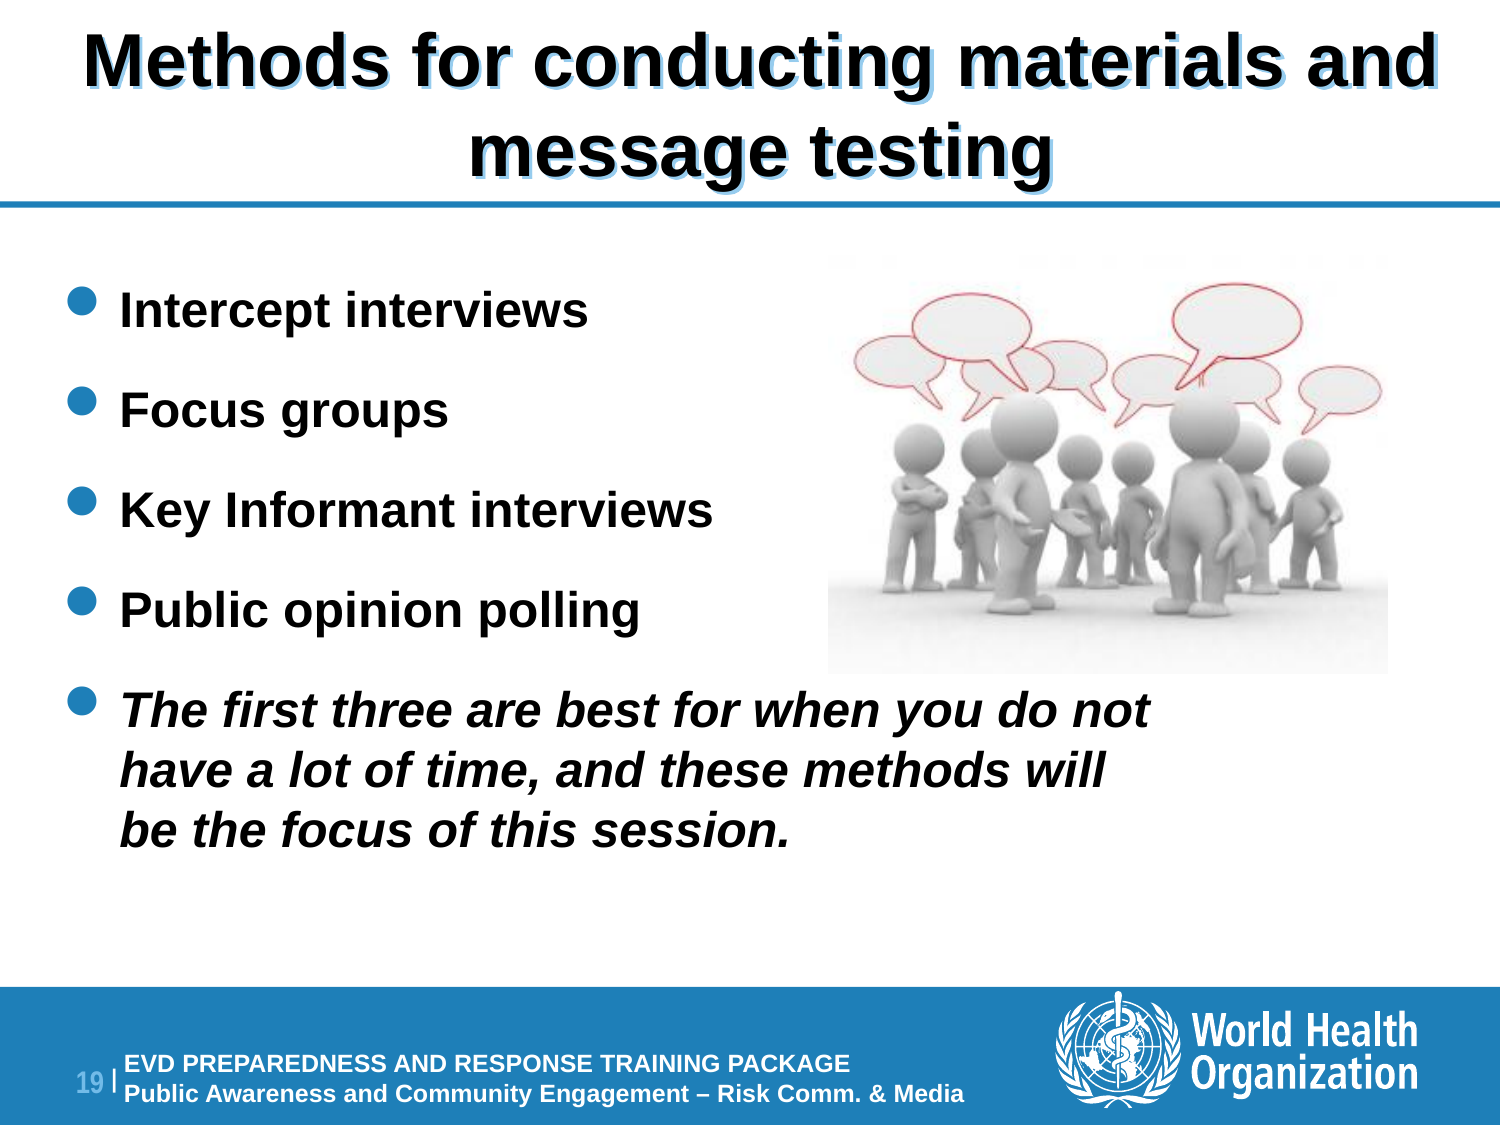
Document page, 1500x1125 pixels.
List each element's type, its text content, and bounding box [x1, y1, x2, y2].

list Intercept interviews Focus groups Key Informant interviews Public opinion polling The first three are best for when you do not have a lot of time, and these methods will be the focus of this session. [63, 277, 1152, 1021]
title Methods for conducting materials and message testing [69, 39, 1455, 164]
picture [827, 255, 1388, 675]
